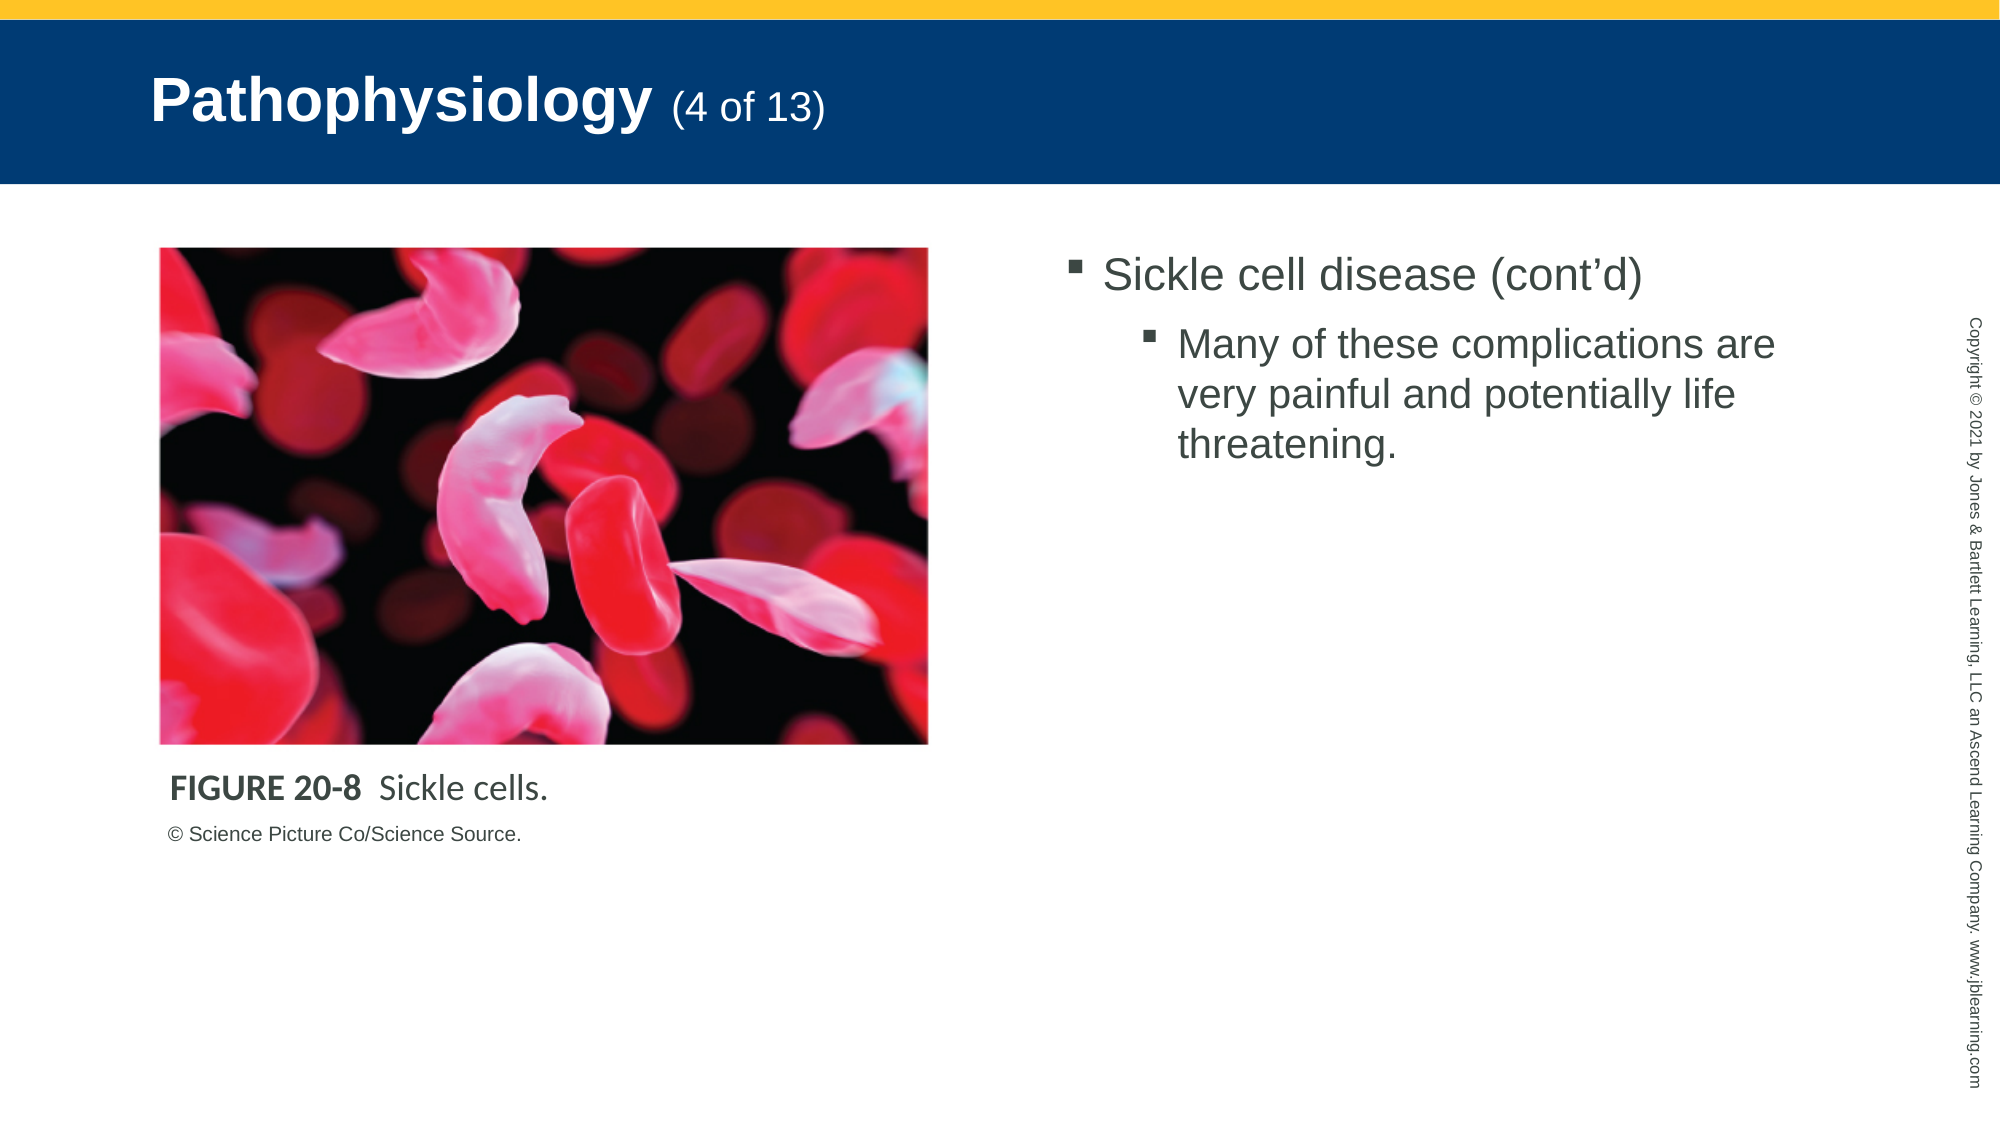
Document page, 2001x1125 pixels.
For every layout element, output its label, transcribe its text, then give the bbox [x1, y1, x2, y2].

title Pathophysiology (4 of 13) [0, 19, 2000, 185]
picture [153, 240, 935, 753]
list Sickle cell disease (cont’d) Many of these complications are very painful and potentially life threatening. [1050, 237, 1850, 1025]
text_box © Science Picture Co/Science Source. [153, 812, 1154, 853]
text_box FIGURE 20-8 Sickle cells. [155, 755, 565, 812]
